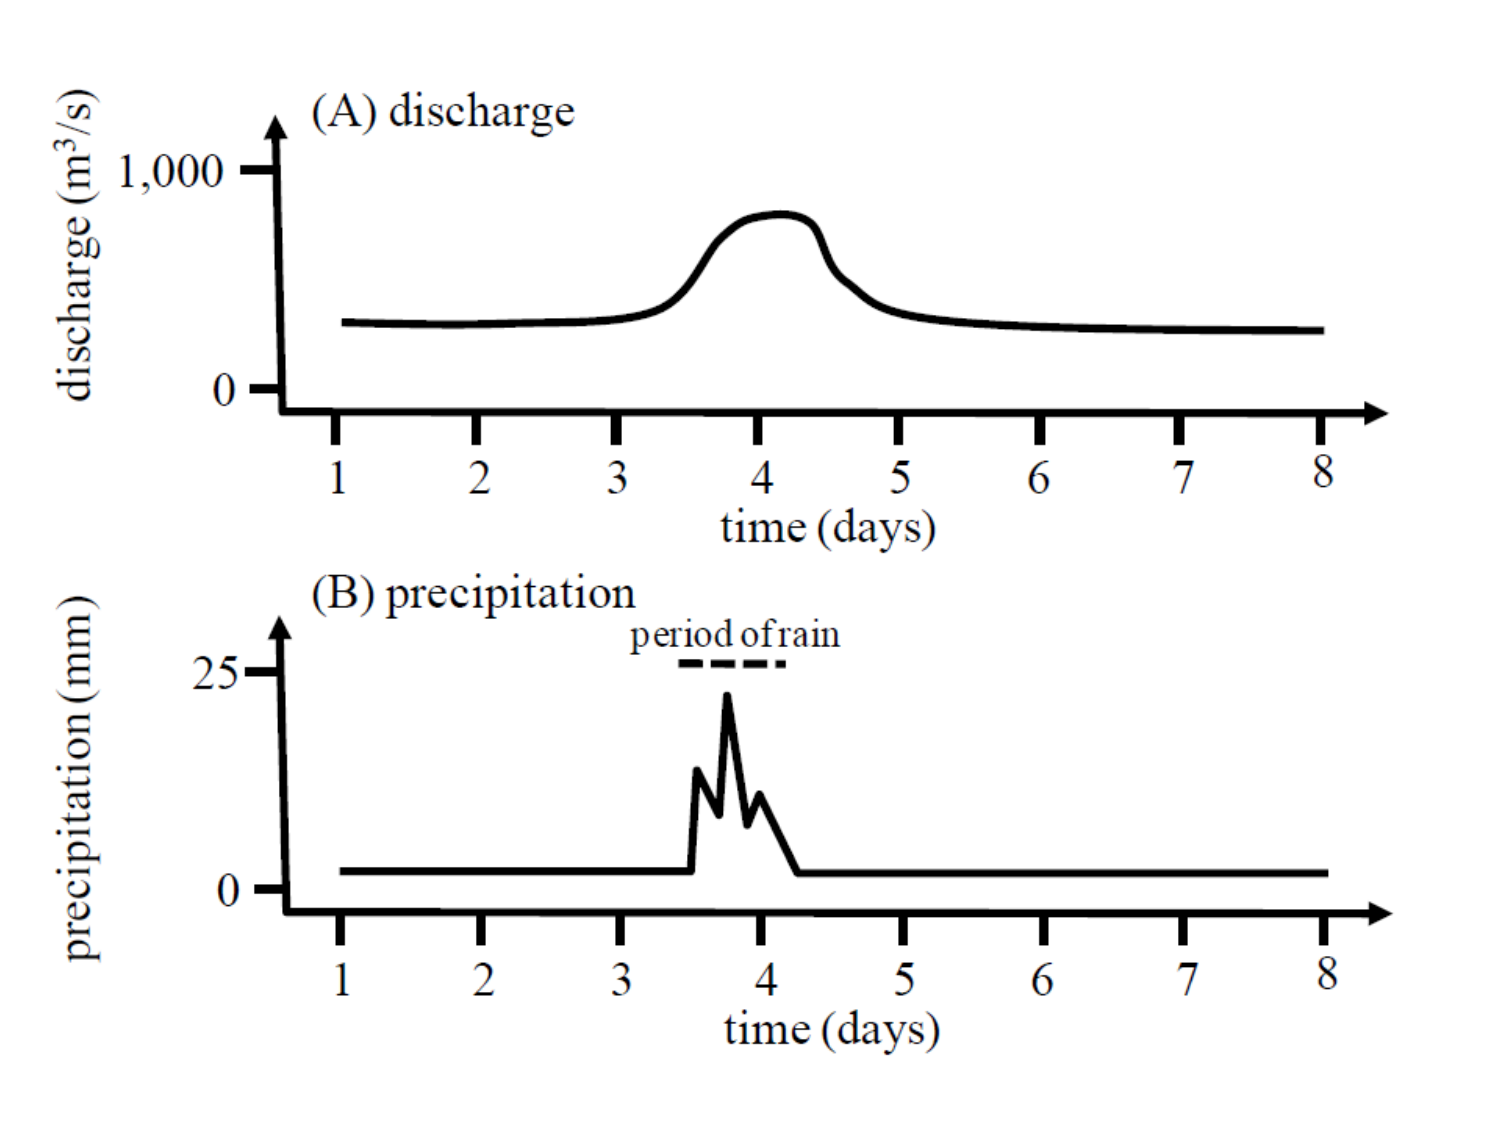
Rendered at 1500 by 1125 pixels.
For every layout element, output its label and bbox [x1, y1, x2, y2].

picture [24, 62, 1413, 1063]
